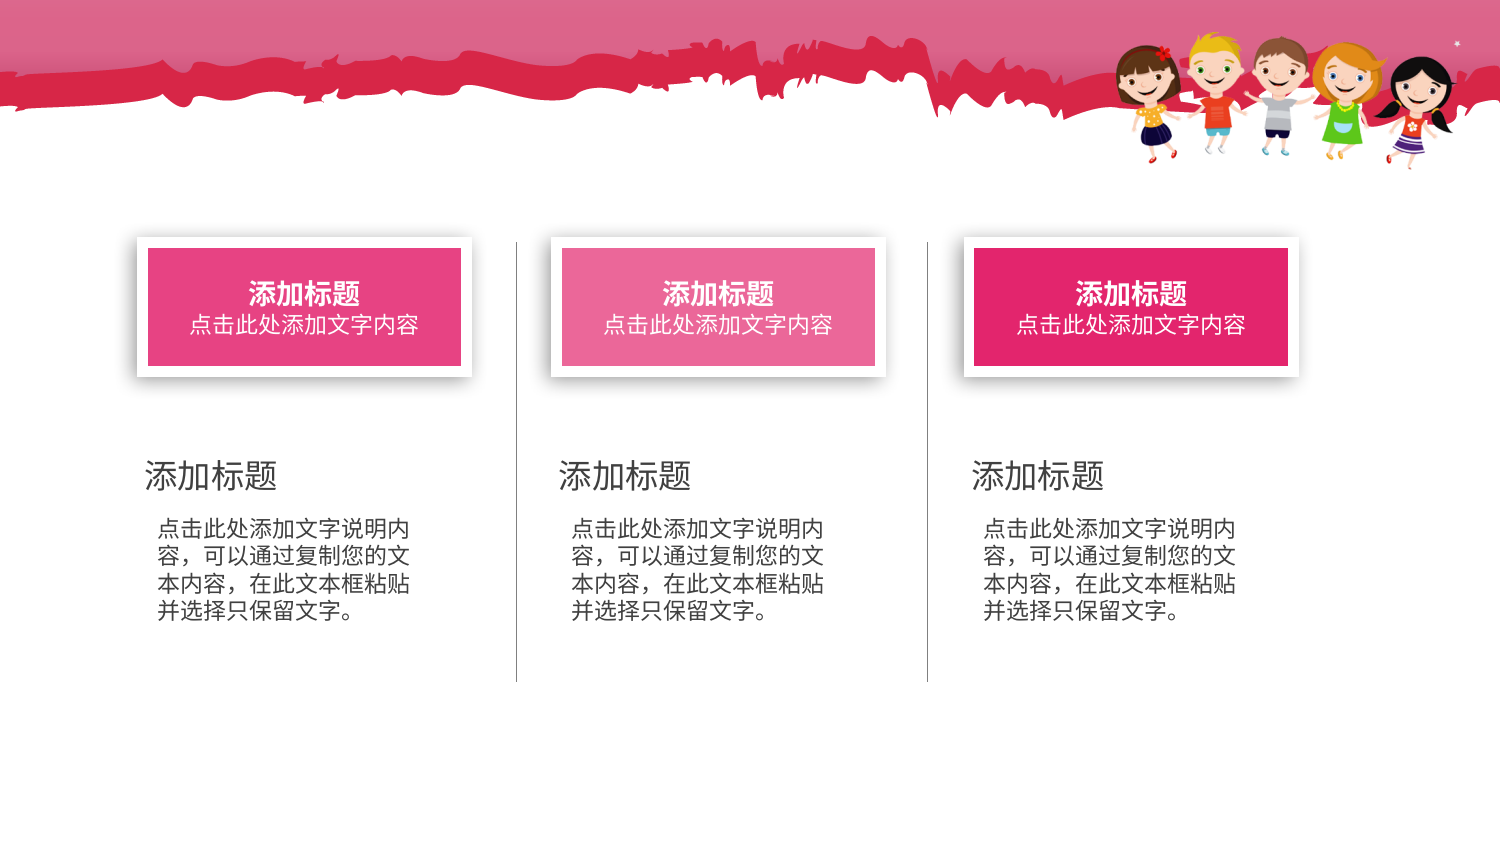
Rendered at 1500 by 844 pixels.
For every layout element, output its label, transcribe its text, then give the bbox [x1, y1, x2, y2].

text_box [142, 448, 444, 633]
picture [0, 0, 1500, 170]
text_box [556, 448, 858, 633]
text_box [968, 448, 1270, 633]
text_box 添加标题 点击此处添加文字内容 [967, 241, 1295, 373]
text_box 添加标题 点击此处添加文字内容 [555, 241, 882, 373]
text_box 添加标题 点击此处添加文字内容 [141, 241, 468, 373]
